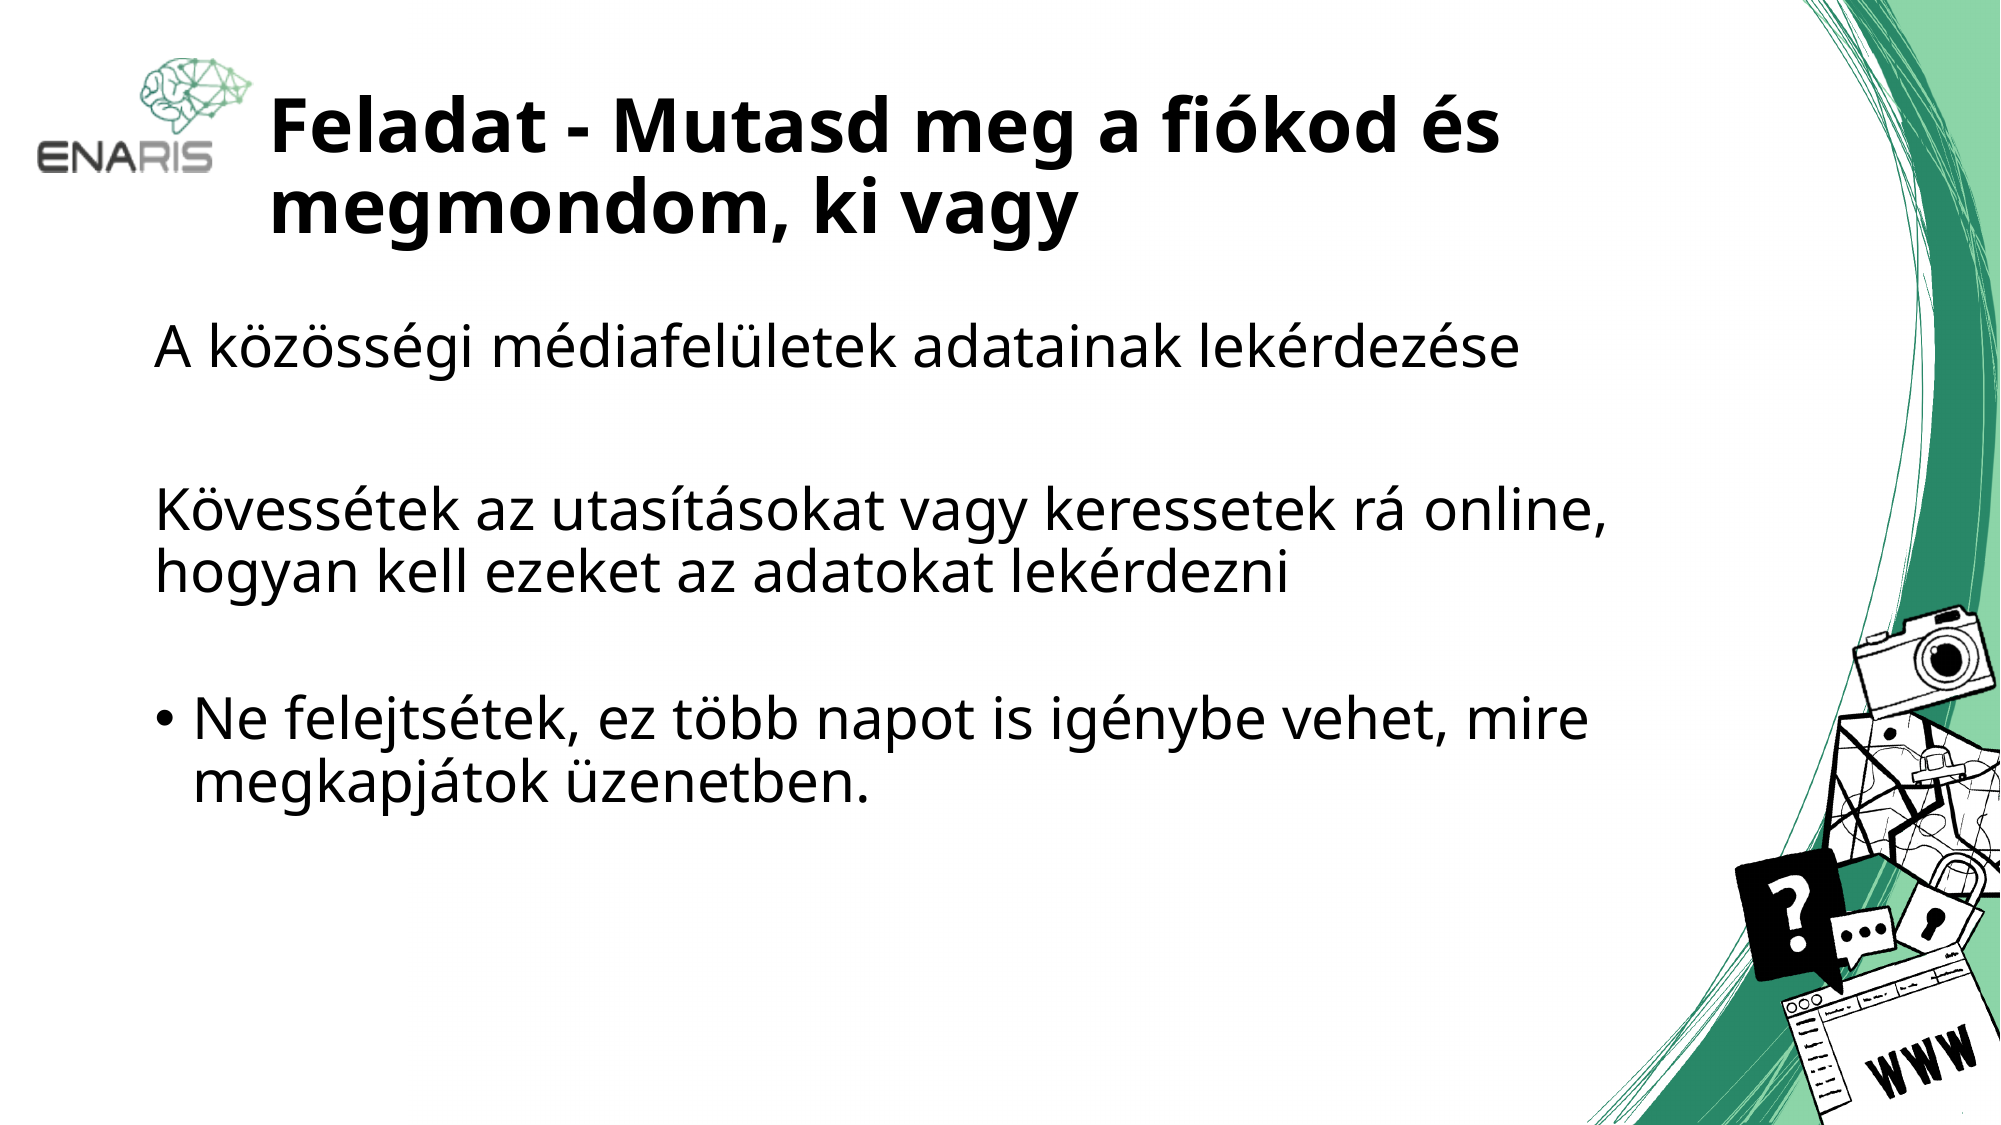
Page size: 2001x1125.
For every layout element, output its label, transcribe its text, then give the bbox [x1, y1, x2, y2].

title Feladat - Mutasd meg a fiókod és megmondom, ki vagy [253, 59, 1863, 278]
picture [37, 58, 254, 173]
list A közösségi médiafelületek adatainak lekérdezése Kövessétek az utasításokat vagy keressetek rá online, hogyan kell ezeket az adatokat lekérdezni Ne felejtsétek, ez több napot is igénybe vehet, mire megkapjátok üzenetben. [139, 309, 1730, 1012]
picture [408, 0, 2000, 1125]
